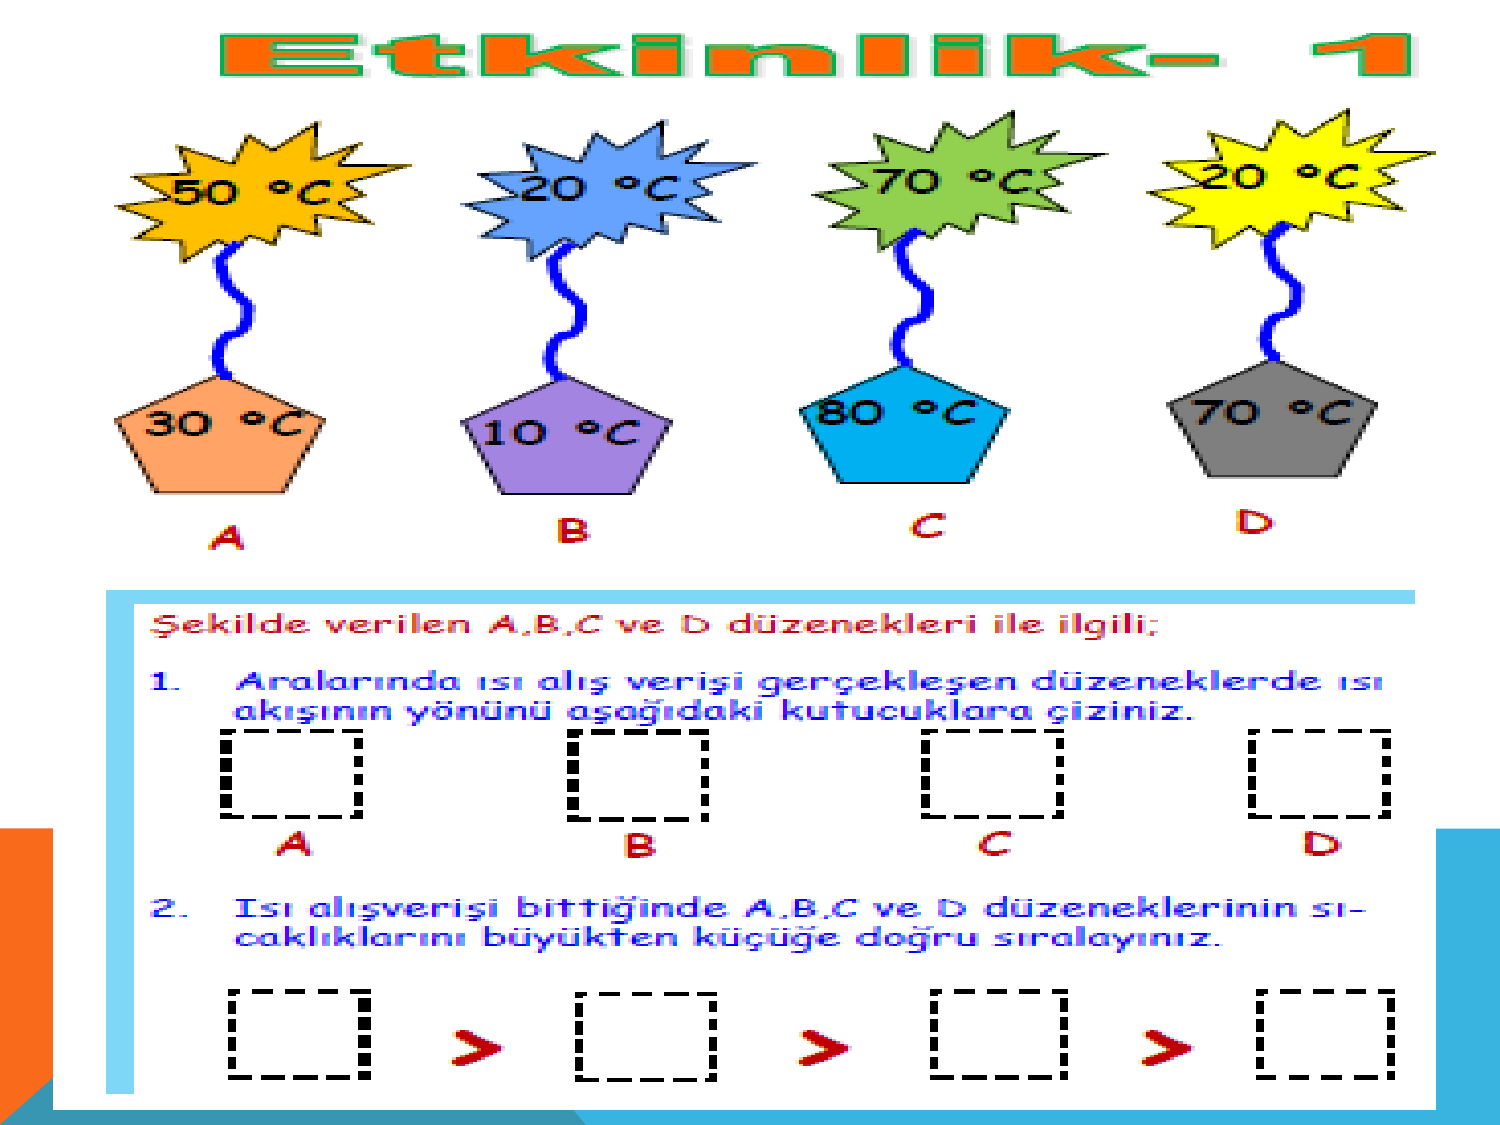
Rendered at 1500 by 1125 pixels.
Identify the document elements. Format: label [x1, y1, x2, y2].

picture [52, 31, 1436, 1111]
